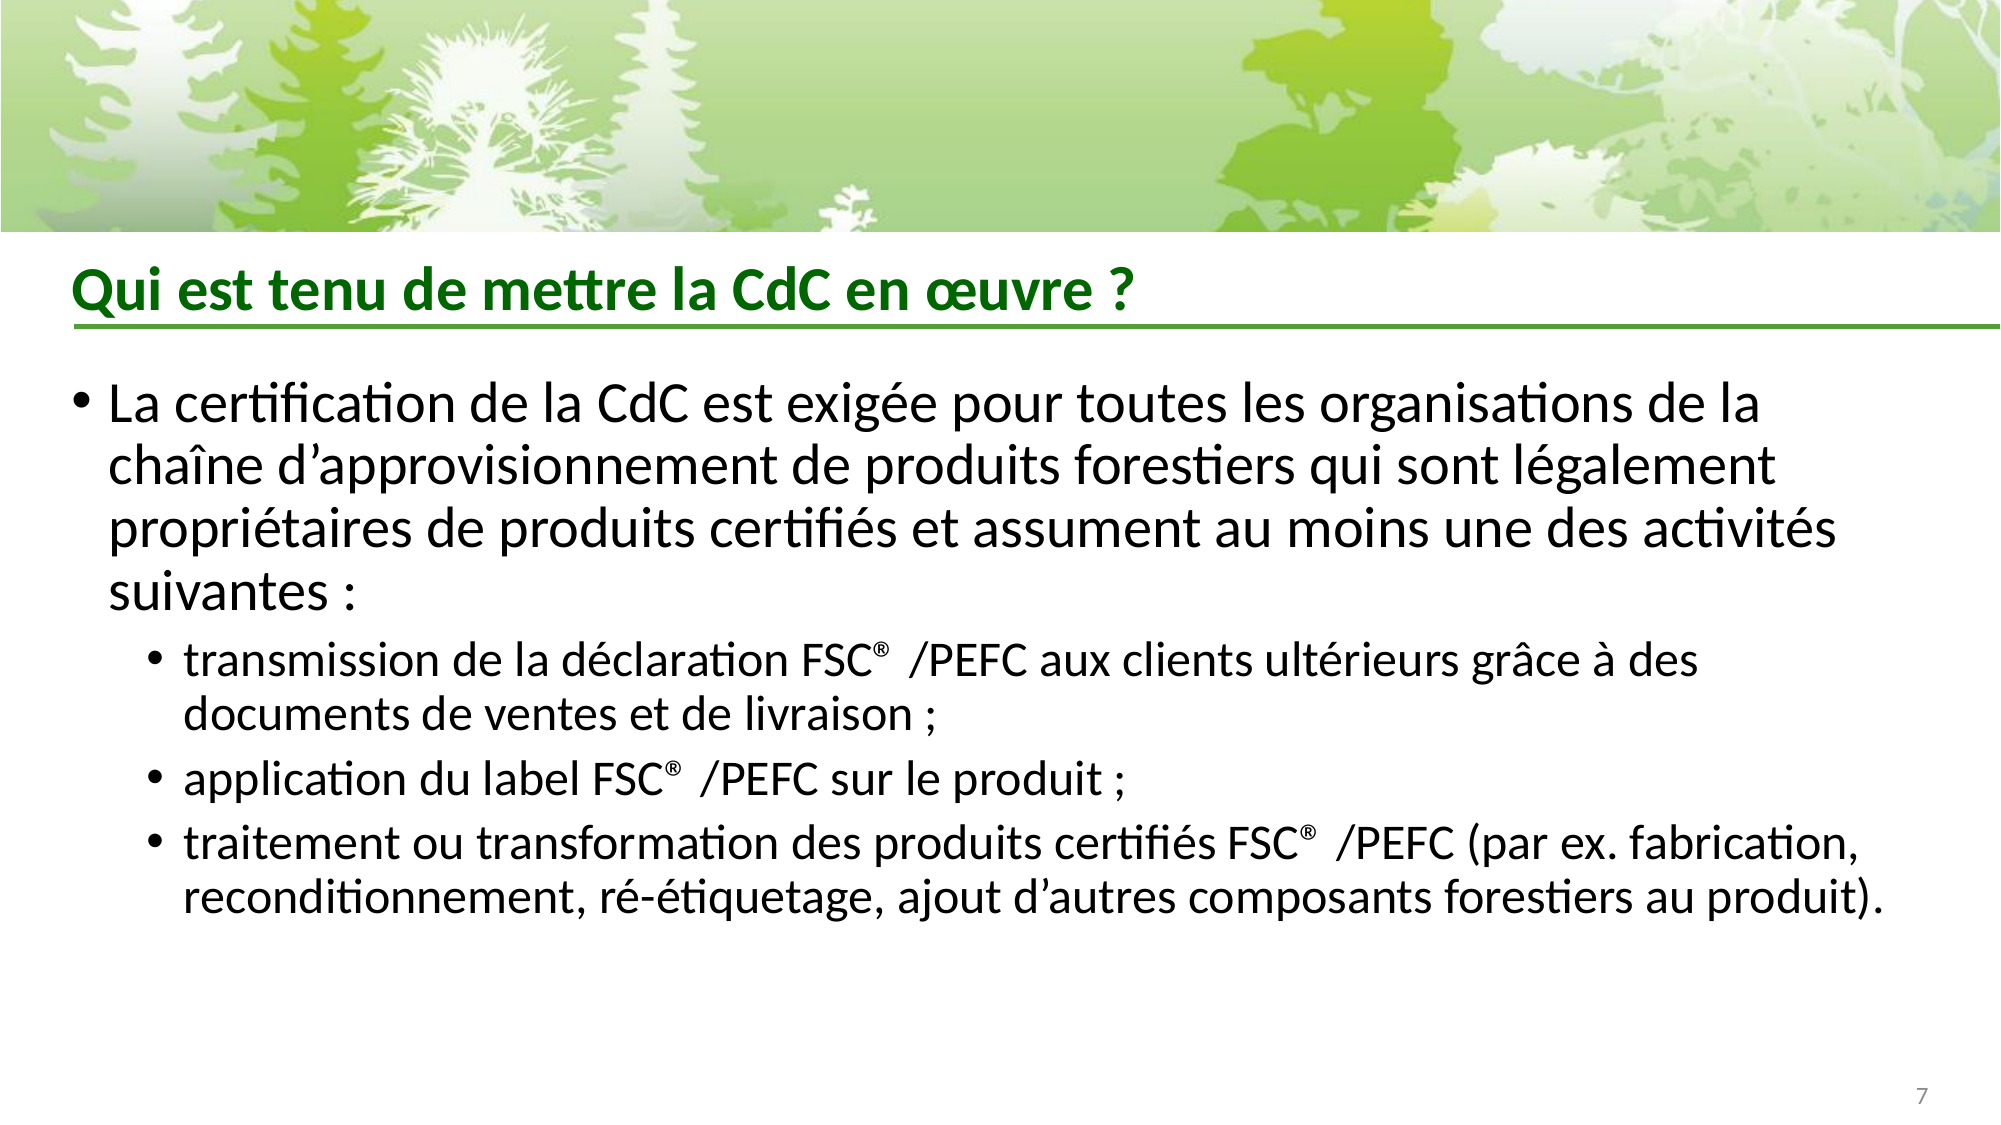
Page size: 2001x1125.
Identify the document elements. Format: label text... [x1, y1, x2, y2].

picture [0, 0, 2000, 232]
slide_number 7 [1493, 1065, 1944, 1125]
list La certification de la CdC est exigée pour toutes les organisations de la chaîne d’approvisionnement de produits forestiers qui sont légalement propriétaires de produits certifiés et assument au moins une des activités suivantes : transmission de la déclaration FSC® /PEFC aux clients ultérieurs grâce à des documents de ventes et de livraison ; application du label FSC® /PEFC sur le produit ; traitement ou transformation des produits certifiés FSC® /PEFC (par ex. fabrication, reconditionnement, ré-étiquetage, ajout d’autres composants forestiers au produit). [56, 364, 1944, 970]
title Qui est tenu de mettre la CdC en œuvre ? [56, 181, 1782, 364]
